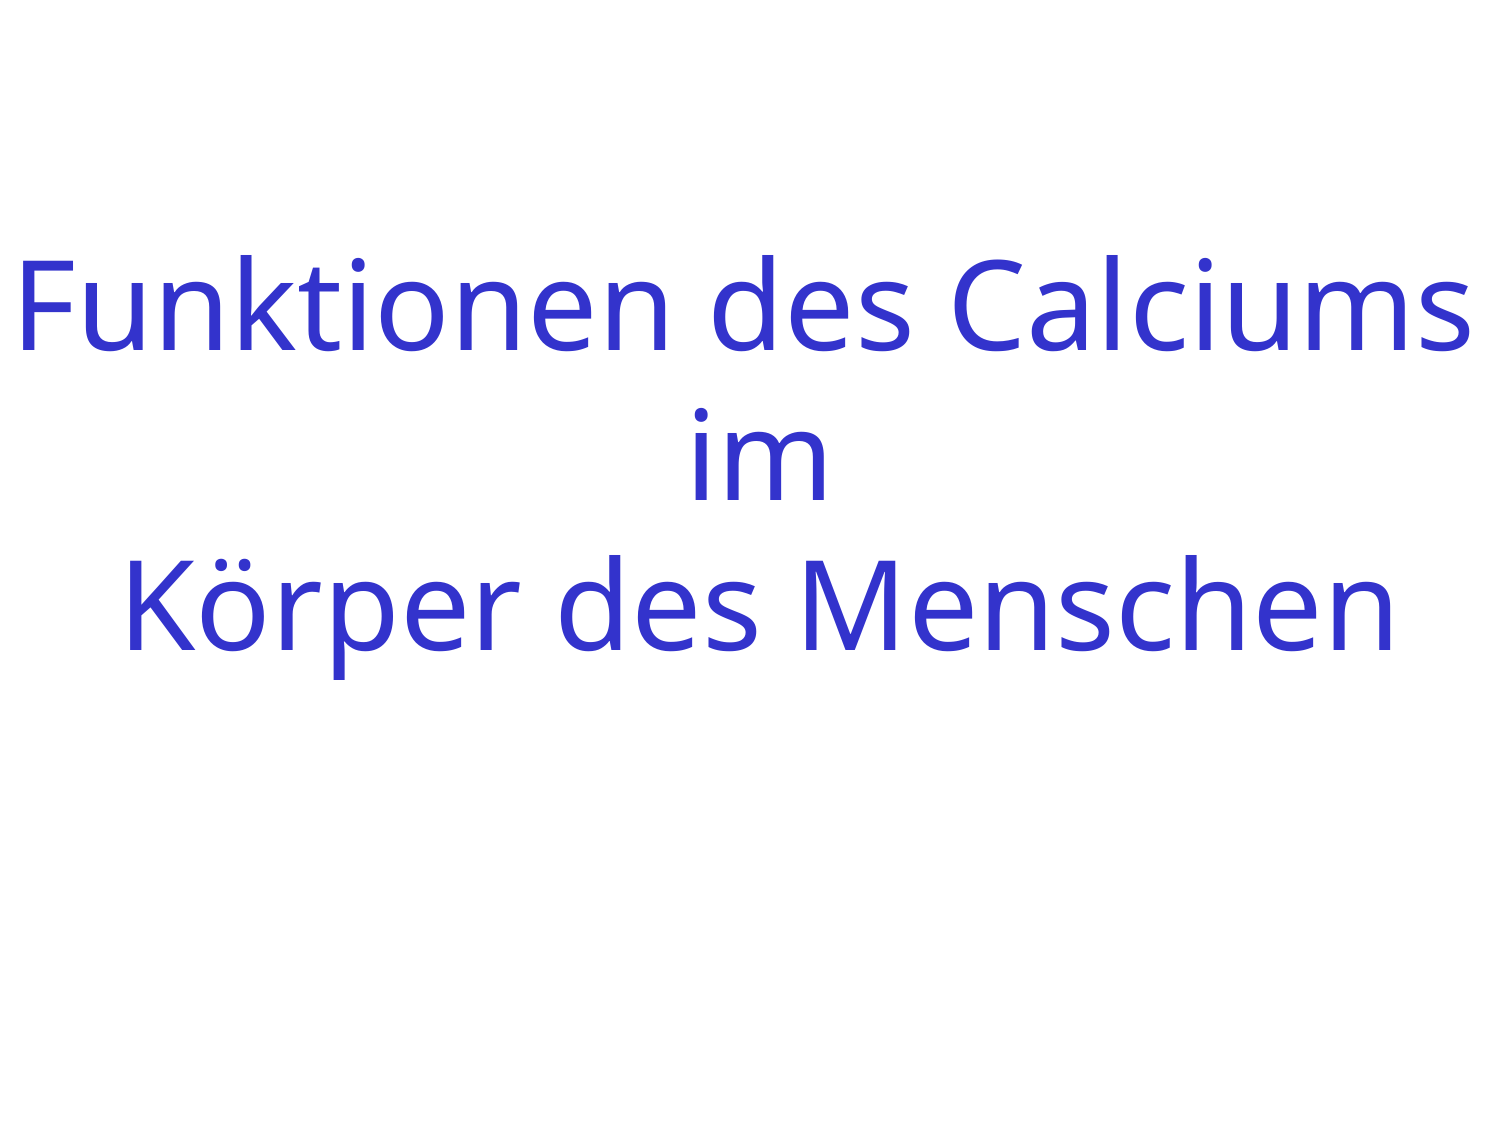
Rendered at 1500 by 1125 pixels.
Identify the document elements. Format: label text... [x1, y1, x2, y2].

text_box Funktionen des Calciums im Körper des Menschen [125, 124, 1363, 1025]
